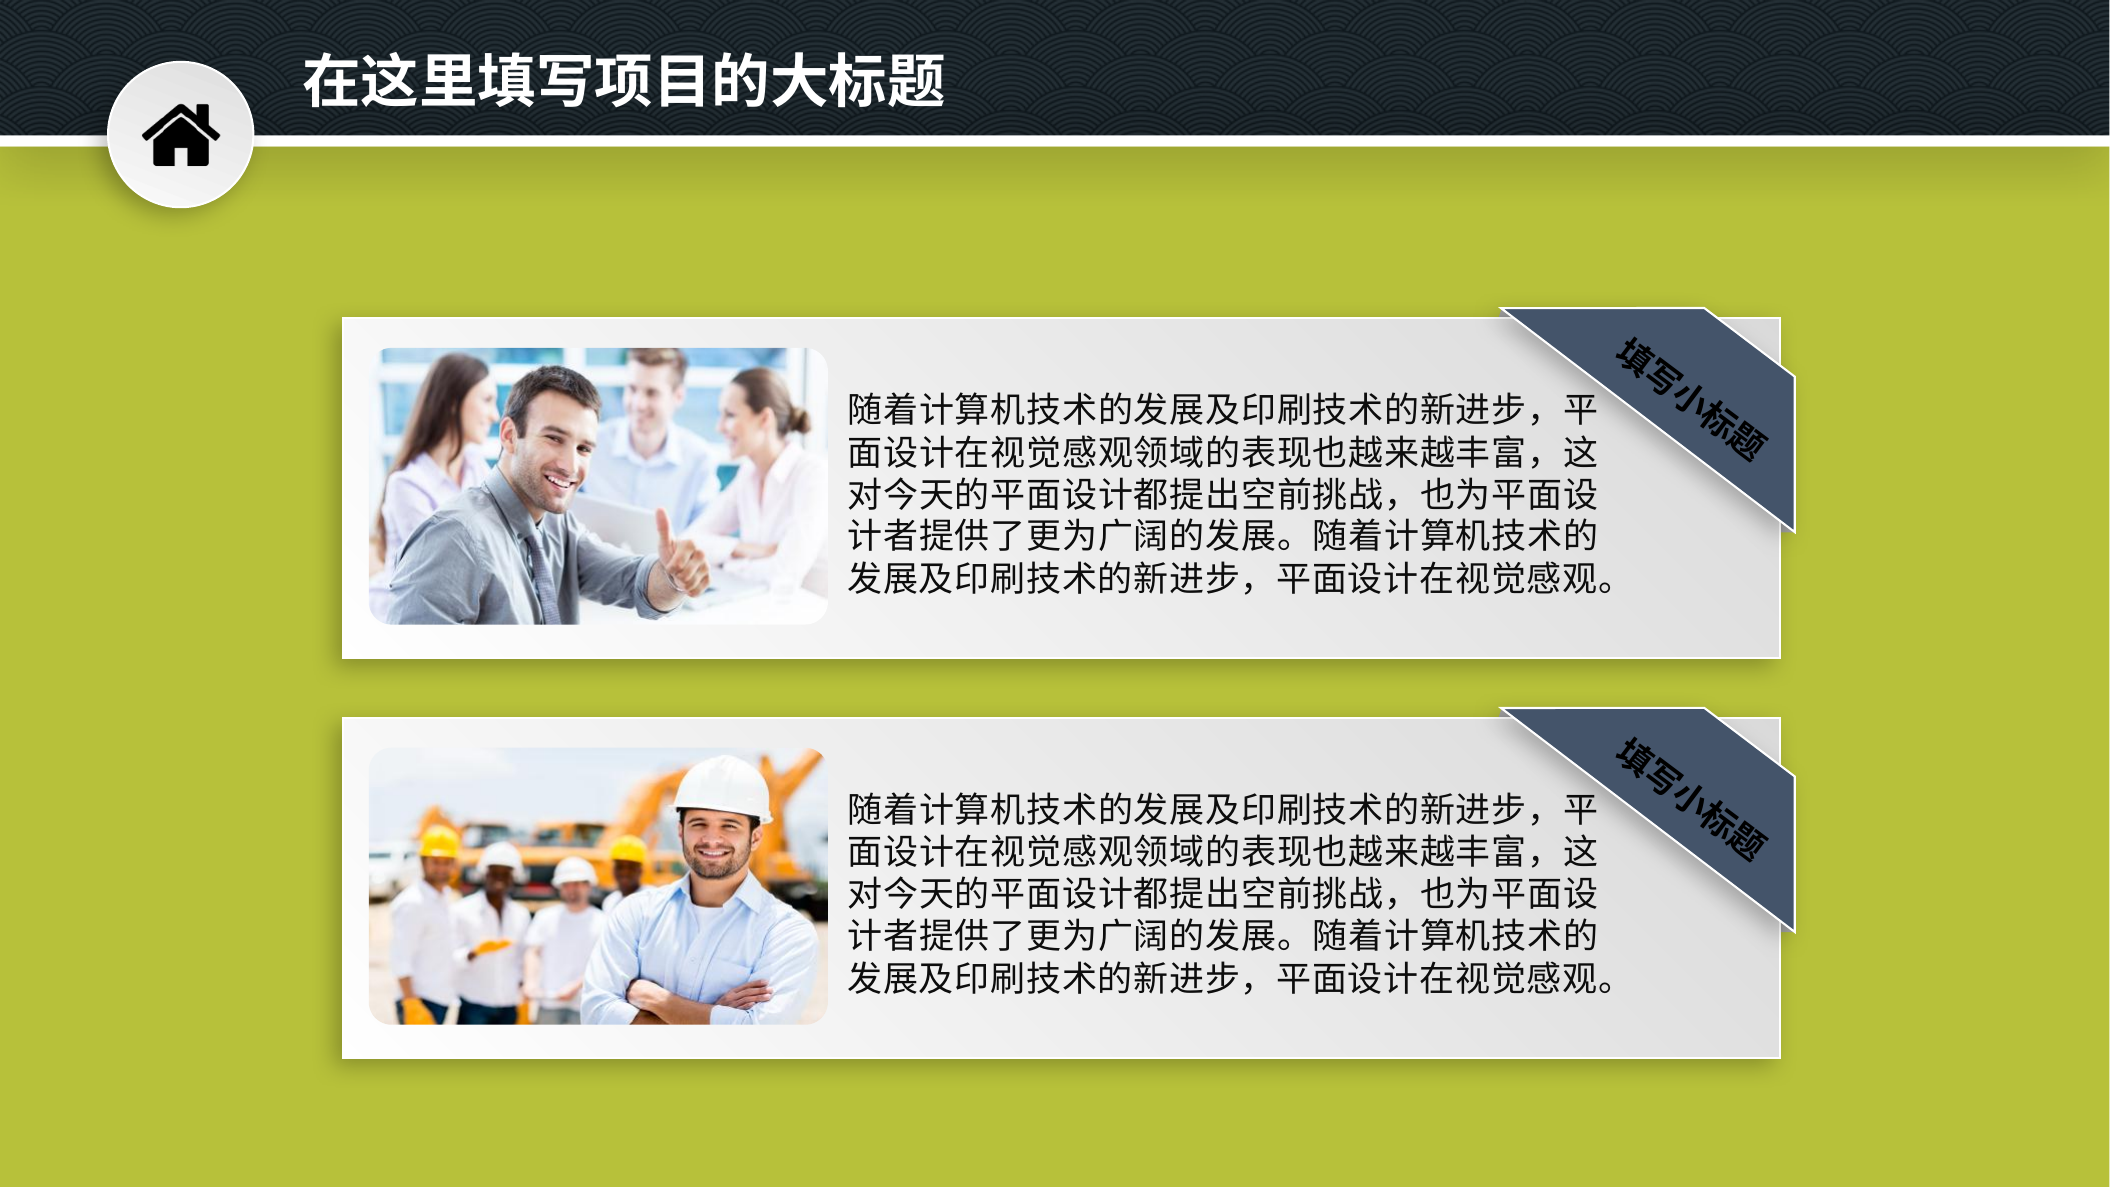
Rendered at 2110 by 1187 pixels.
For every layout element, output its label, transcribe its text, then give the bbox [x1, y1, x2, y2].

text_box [343, 707, 1796, 1059]
picture [0, 0, 2110, 1187]
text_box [107, 61, 254, 208]
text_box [343, 307, 1796, 658]
text_box 在这里填写项目的大标题 [276, 36, 972, 122]
